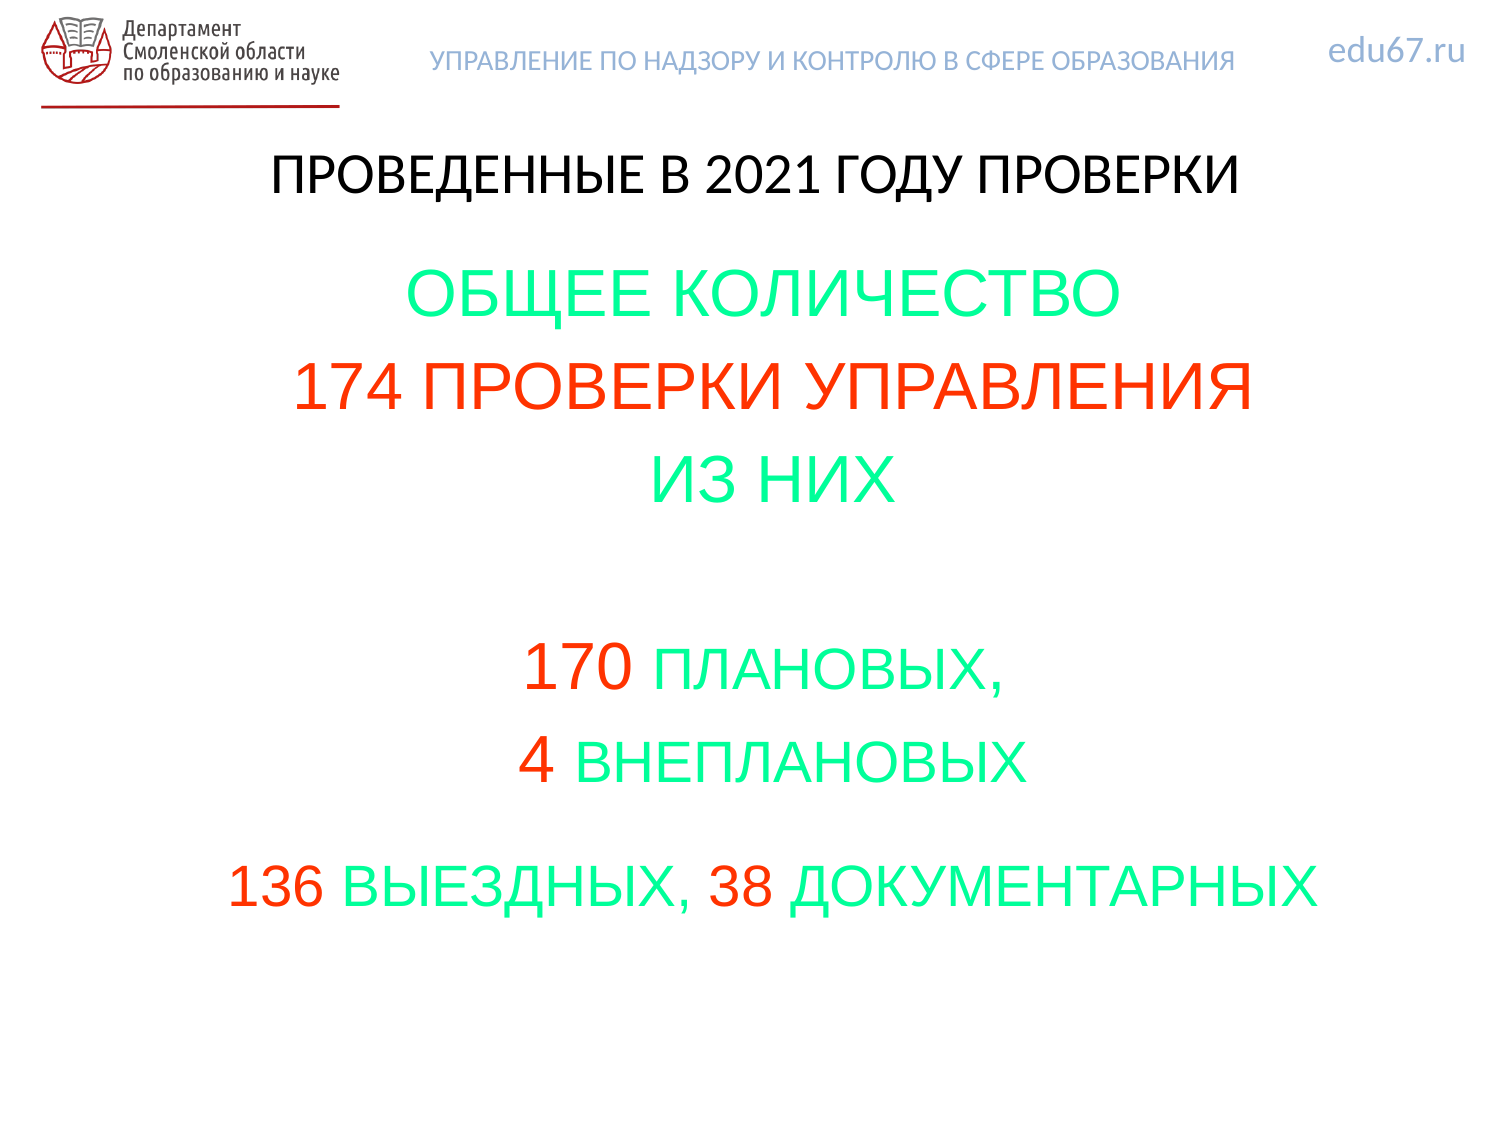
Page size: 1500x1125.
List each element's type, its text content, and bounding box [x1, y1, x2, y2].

text_box ОБЩЕЕ КОЛИЧЕСТВО 174 ПРОВЕРКИ УПРАВЛЕНИЯ ИЗ НИХ 170 ПЛАНОВЫХ, 4 ВНЕПЛАНОВЫХ 136 ВЫЕЗДНЫХ, 38 ДОКУМЕНТАРНЫХ [123, 242, 1424, 926]
picture [36, 14, 349, 123]
text_box УПРАВЛЕНИЕ ПО НАДЗОРУ И КОНТРОЛЮ В СФЕРЕ ОБРАЗОВАНИЯ [387, 34, 1278, 84]
text_box edu67.ru [1313, 17, 1482, 78]
text_box ПРОВЕДЕННЫЕ В 2021 ГОДУ ПРОВЕРКИ [41, 127, 1471, 213]
